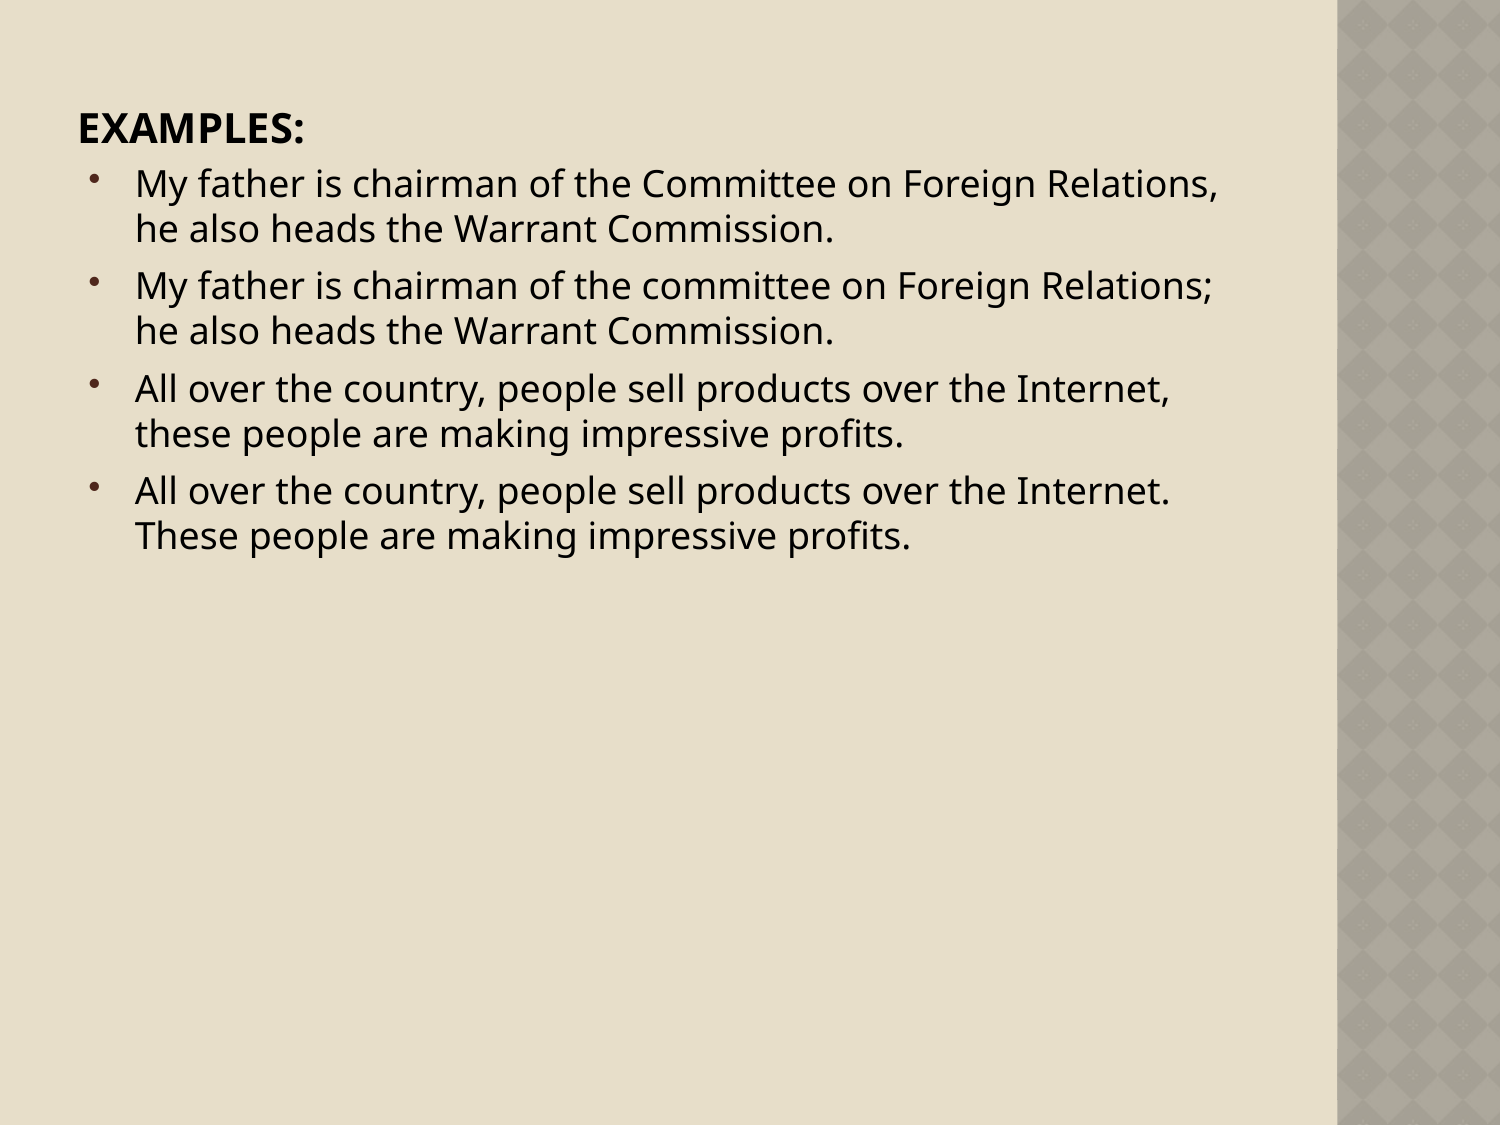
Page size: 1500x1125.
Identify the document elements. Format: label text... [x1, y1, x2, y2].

title Examples: [70, 52, 1263, 153]
list My father is chairman of the Committee on Foreign Relations, he also heads the Warrant Commission. My father is chairman of the committee on Foreign Relations; he also heads the Warrant Commission. All over the country, people sell products over the Internet, these people are making impressive profits. All over the country, people sell products over the Internet. These people are making impressive profits. [75, 152, 1263, 1059]
